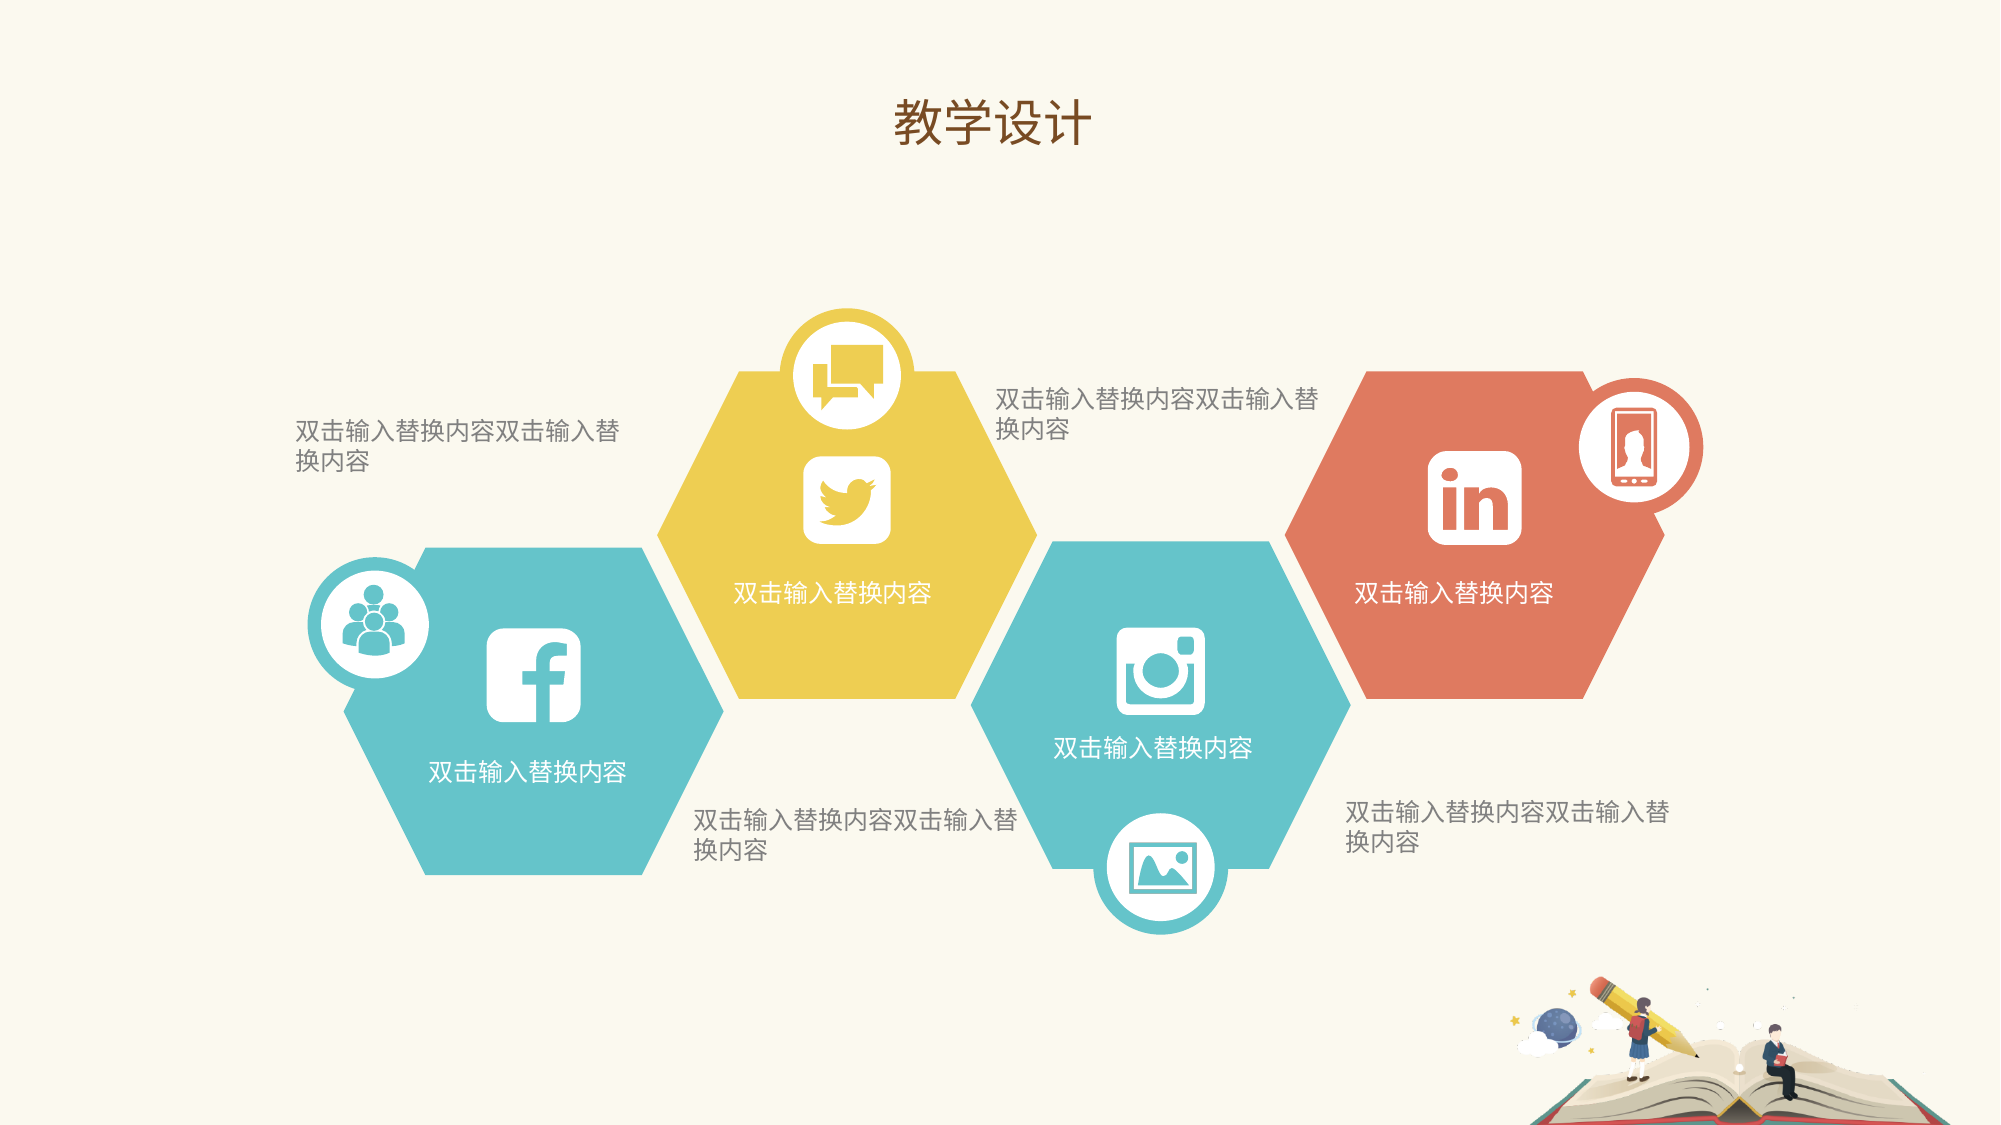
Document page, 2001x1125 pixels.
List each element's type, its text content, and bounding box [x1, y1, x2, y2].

picture [1505, 947, 1992, 1125]
text_box 双击输入替换内容双击输入替换内容 [280, 407, 640, 483]
text_box [486, 628, 581, 723]
text_box 双击输入替换内容双击输入替换内容 [678, 797, 1038, 872]
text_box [1565, 377, 1704, 517]
text_box [1427, 451, 1522, 545]
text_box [779, 308, 915, 444]
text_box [1093, 799, 1229, 935]
text_box 双击输入替换内容 [1339, 570, 1601, 615]
text_box [803, 456, 891, 544]
text_box [969, 540, 1352, 870]
text_box [1116, 627, 1205, 715]
text_box 双击输入替换内容双击输入替换内容 [1330, 789, 1690, 864]
text_box 双击输入替换内容双击输入替换内容 [980, 375, 1339, 451]
text_box [655, 370, 1039, 700]
text_box 教学设计 [663, 84, 1324, 160]
text_box 双击输入替换内容 [718, 570, 980, 615]
text_box [342, 546, 725, 877]
text_box [1283, 370, 1666, 700]
text_box 双击输入替换内容 [1039, 725, 1301, 771]
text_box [307, 557, 443, 692]
text_box 双击输入替换内容 [413, 749, 675, 794]
